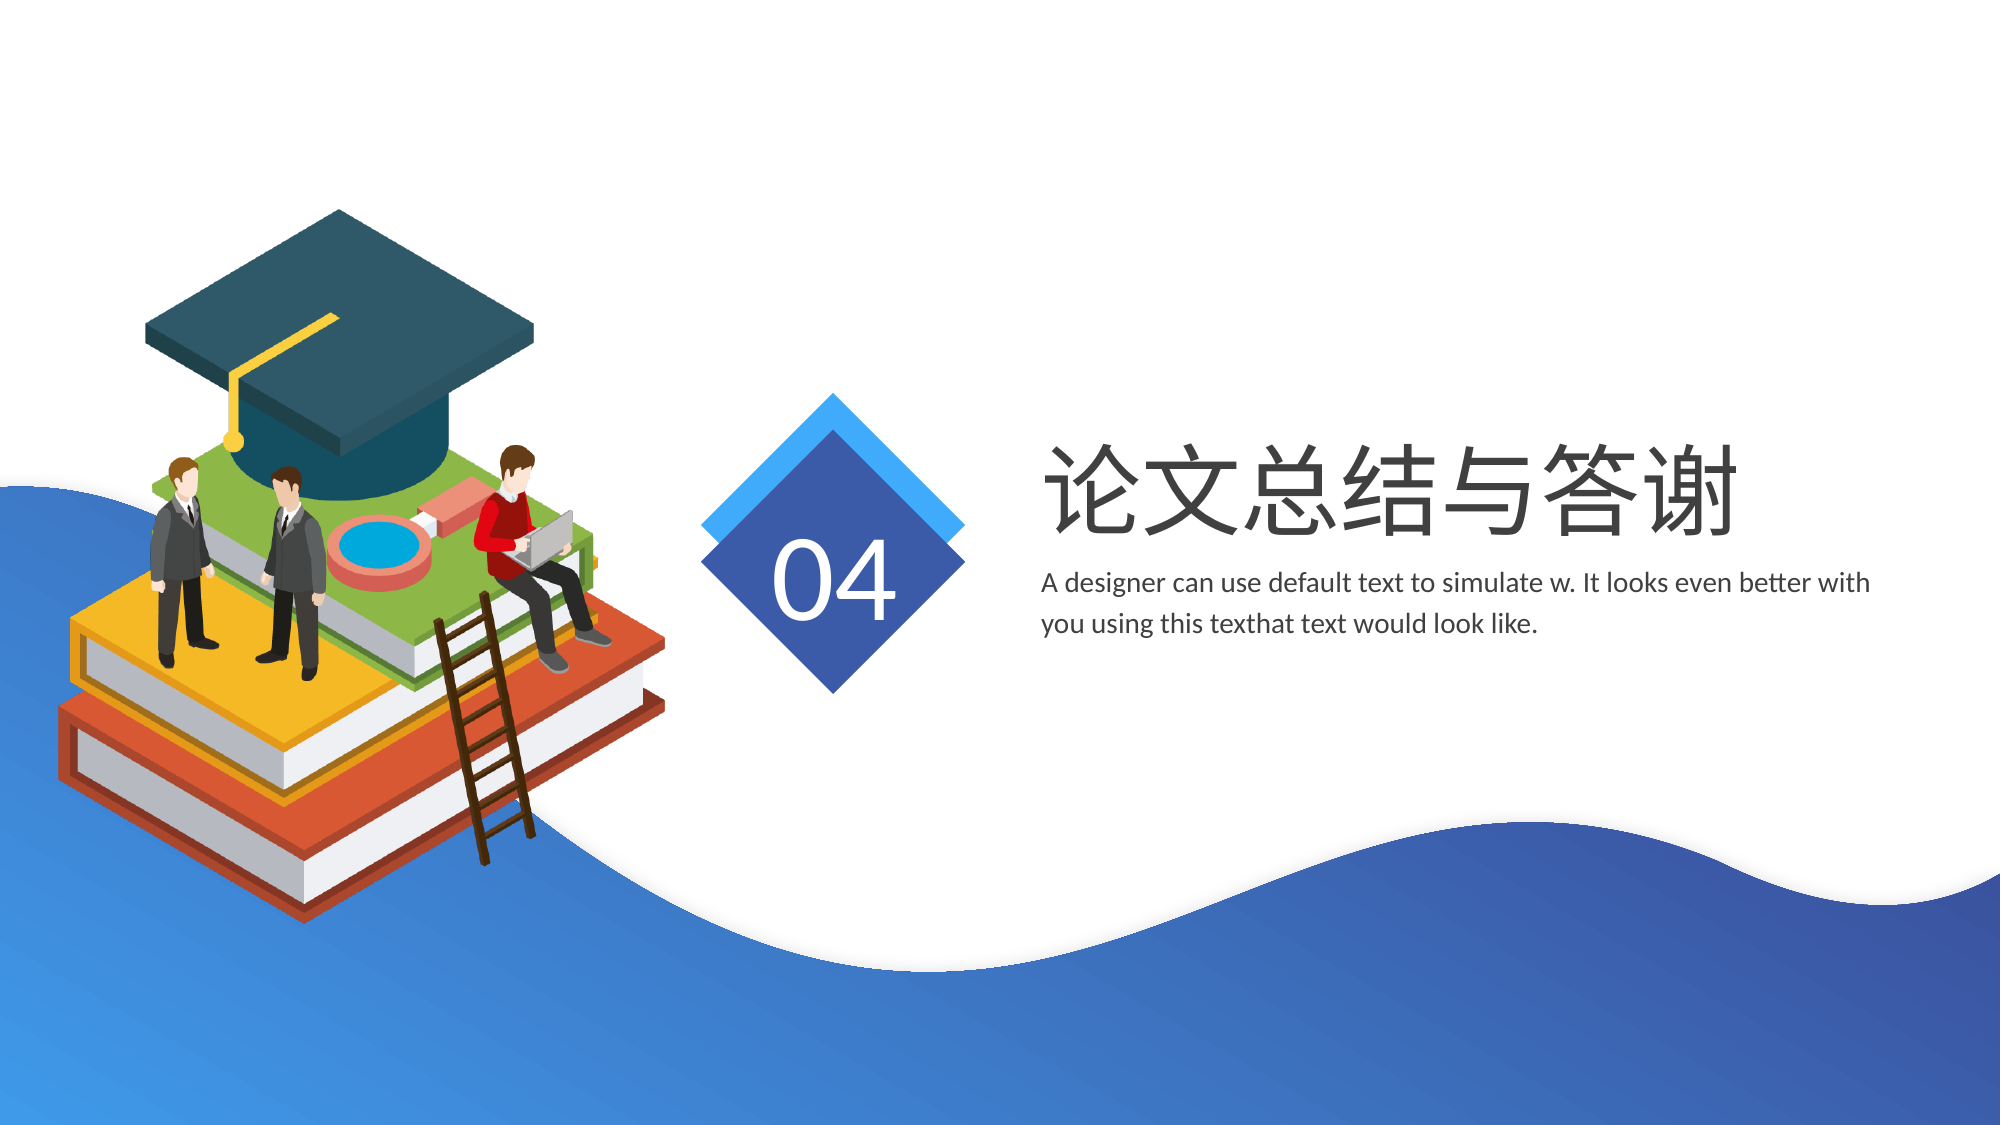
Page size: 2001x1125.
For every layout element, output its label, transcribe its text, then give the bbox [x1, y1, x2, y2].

picture [0, 154, 695, 971]
text_box 论文总结与答谢 [1026, 420, 1769, 548]
text_box A designer can use default text to simulate w. It looks even better with you using this texthat text would look like. [1026, 548, 1899, 648]
text_box [0, 822, 2000, 1125]
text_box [700, 392, 966, 695]
